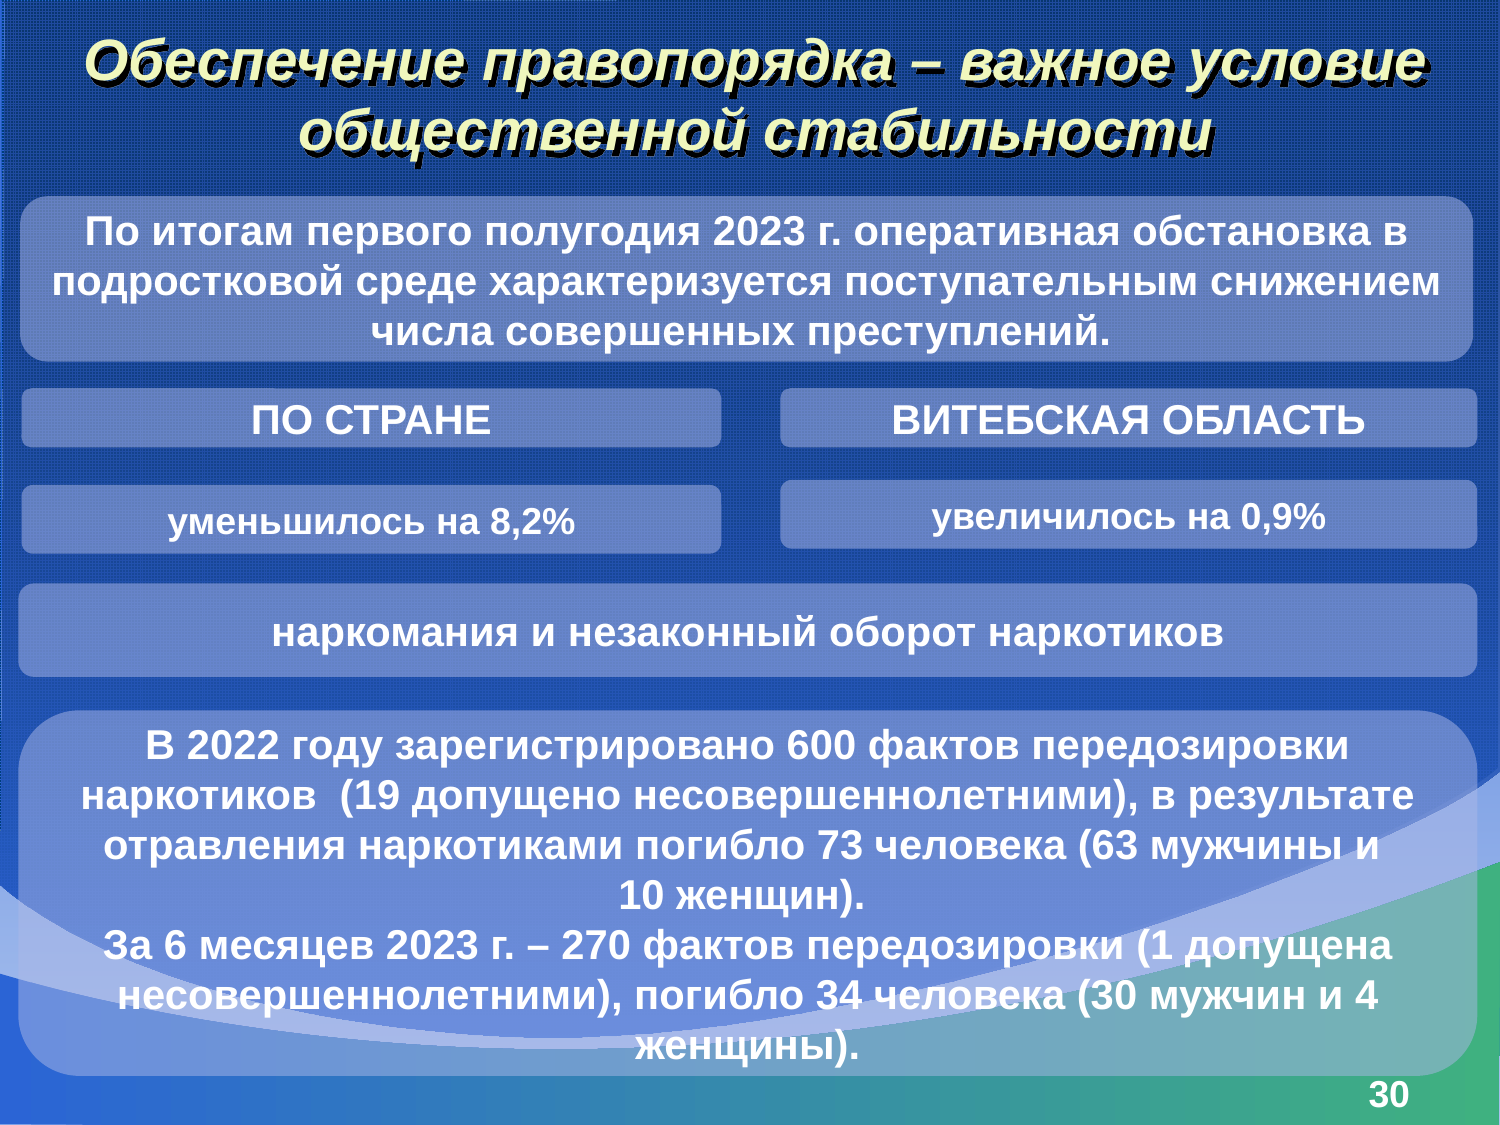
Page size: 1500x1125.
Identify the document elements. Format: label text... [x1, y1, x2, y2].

text_box Обеспечение правопорядка – важное условие общественной стабильности [5, 0, 1500, 185]
text_box В 2022 году зарегистрировано 600 фактов передозировки наркотиков (19 допущено несовершеннолетними), в результате отравления наркотиками погибло 73 человека (63 мужчины и 10 женщин). За 6 месяцев 2023 г. – 270 фактов передозировки (1 допущена несовершеннолетними), погибло 34 человека (30 мужчин и 4 женщины). [18, 710, 1478, 1076]
slide_number 30 [1074, 1076, 1425, 1103]
text_box увеличилось на 0,9% [780, 479, 1478, 549]
text_box наркомания и незаконный оборот наркотиков [18, 583, 1478, 677]
text_box ВИТЕБСКАЯ ОБЛАСТЬ [780, 388, 1478, 448]
text_box По итогам первого полугодия 2023 г. оперативная обстановка в подростковой среде характеризуется поступательным снижением числа совершенных преступлений. [20, 196, 1474, 362]
text_box уменьшилось на 8,2% [21, 484, 722, 554]
text_box ПО СТРАНЕ [21, 388, 722, 448]
